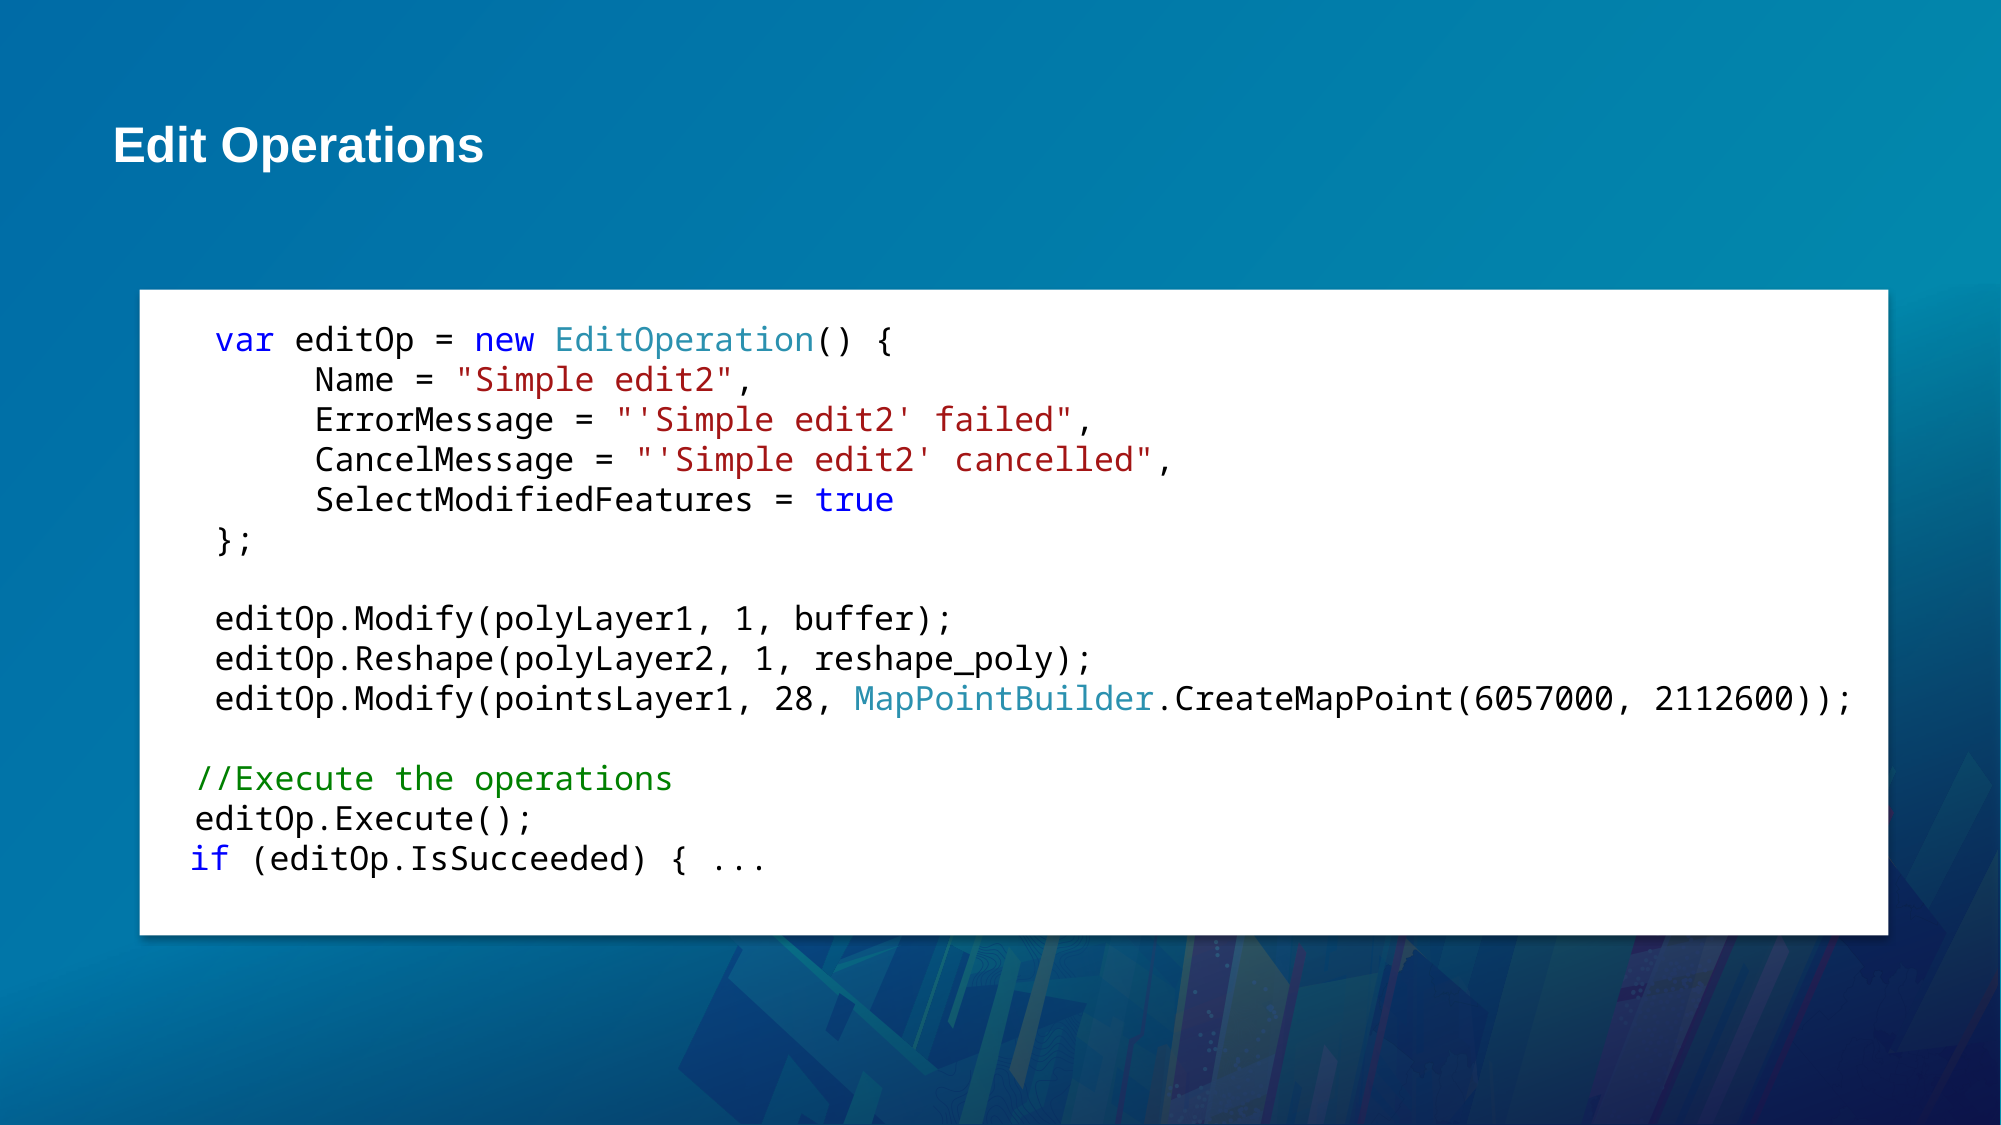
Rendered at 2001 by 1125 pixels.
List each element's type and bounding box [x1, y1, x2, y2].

text_box [0, 0, 2000, 1125]
